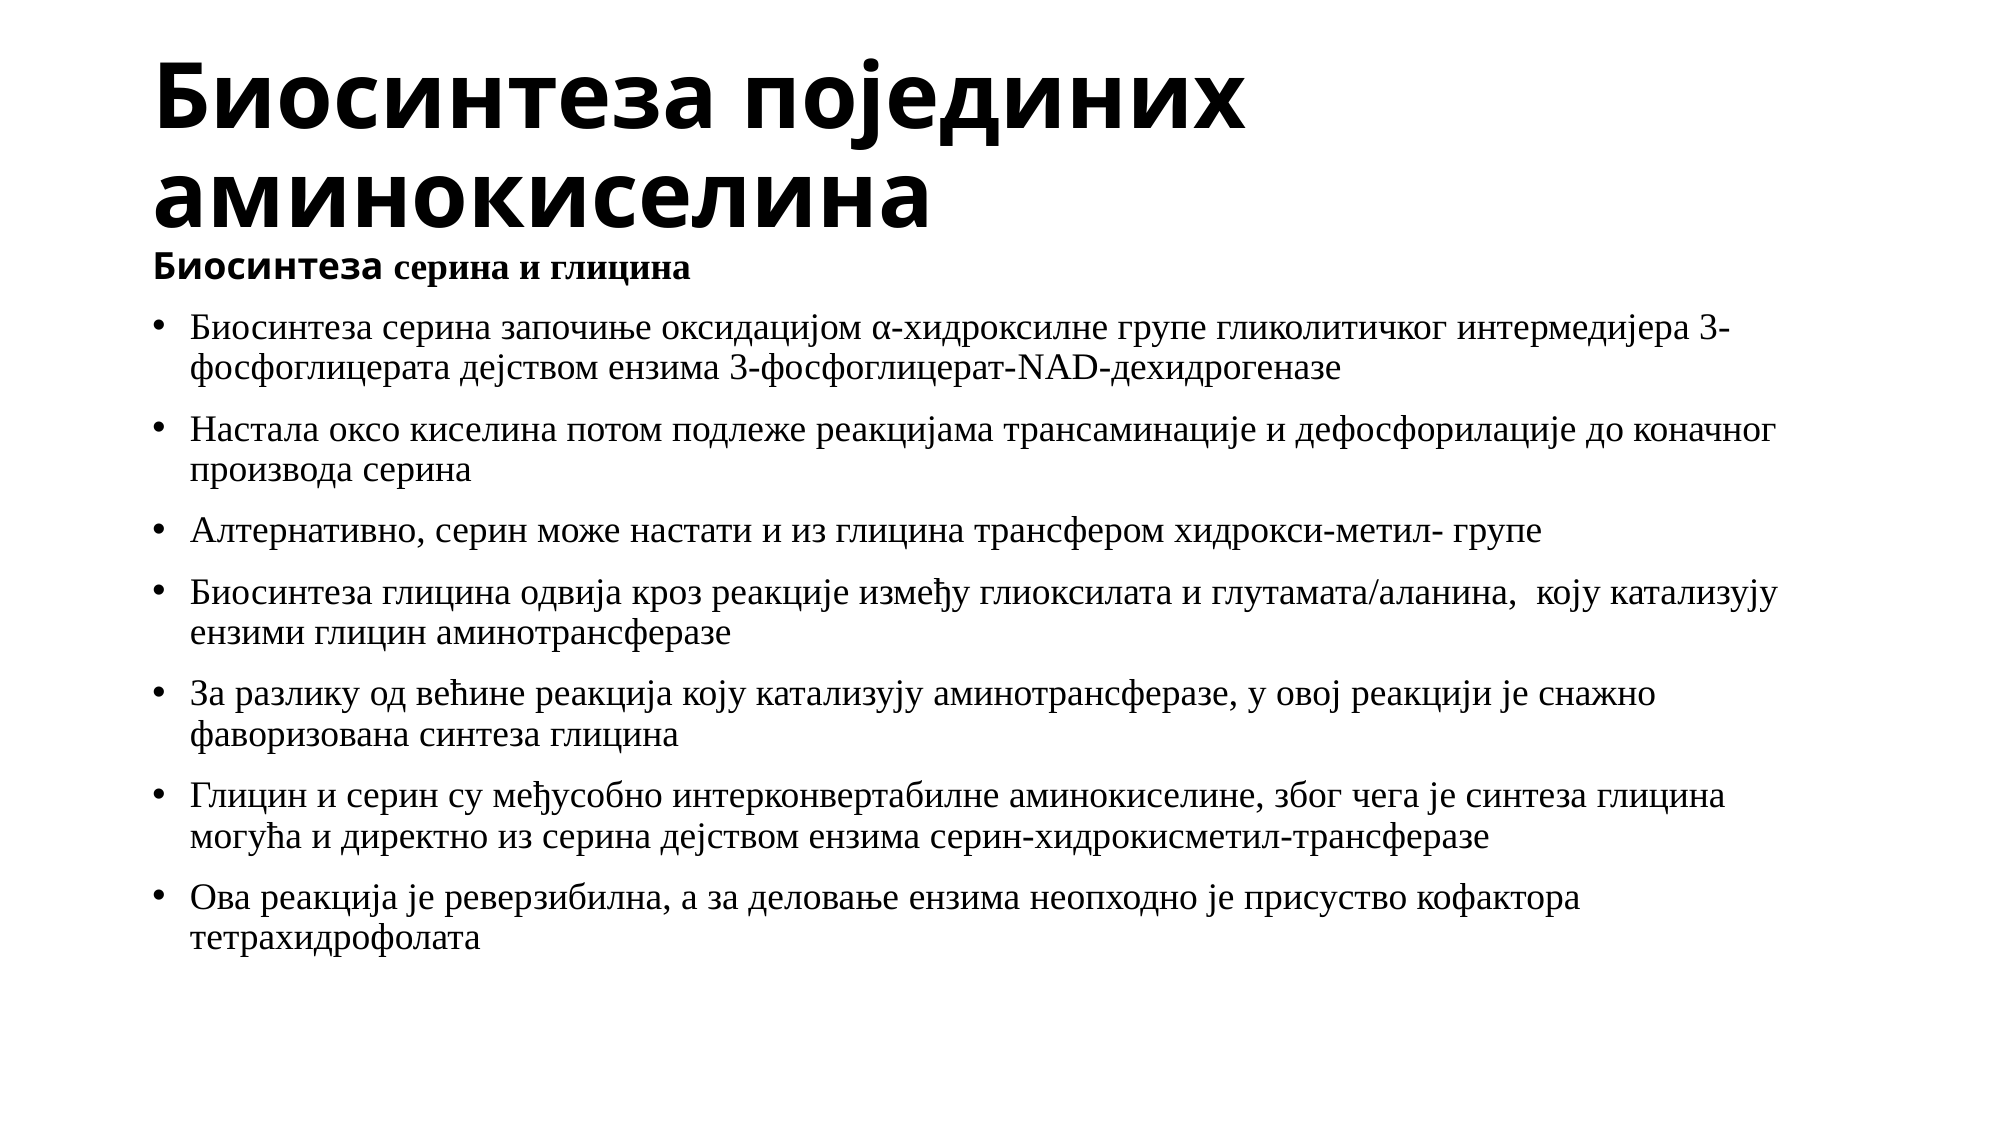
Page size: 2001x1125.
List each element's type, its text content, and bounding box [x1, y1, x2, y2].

list Биосинтеза серина започиње оксидацијом α-хидроксилне групе гликолитичког интермедијера 3-фосфоглицерата дејством ензима 3-фосфоглицерат-NAD-дехидрогеназе Настала оксо киселина потом подлеже реакцијама трансаминације и дефосфорилације до коначног производа серина Алтернативно, серин може настати и из глицина трансфером хидрокси-метил- групе Биосинтеза глицина одвија кроз реакције између глиоксилата и глутамата/аланина, коју катализују ензими глицин аминотрансферазе За разлику од већине реакција коју катализују аминотрансферазе, у овој реакцији је снажно фаворизована синтеза глицина Глицин и серин су међусобно интерконвертабилне аминокиселине, због чега је синтеза глицина могућа и директно из серина дејством ензима серин-хидрокисметил-трансферазе Ова реакција је реверзибилна, а за деловање ензима неопходно је присуство кофактора тетрахидрофолата [137, 299, 1863, 1014]
title Биосинтеза појединих аминокиселина Биосинтеза серина и глицина [137, 59, 1863, 278]
